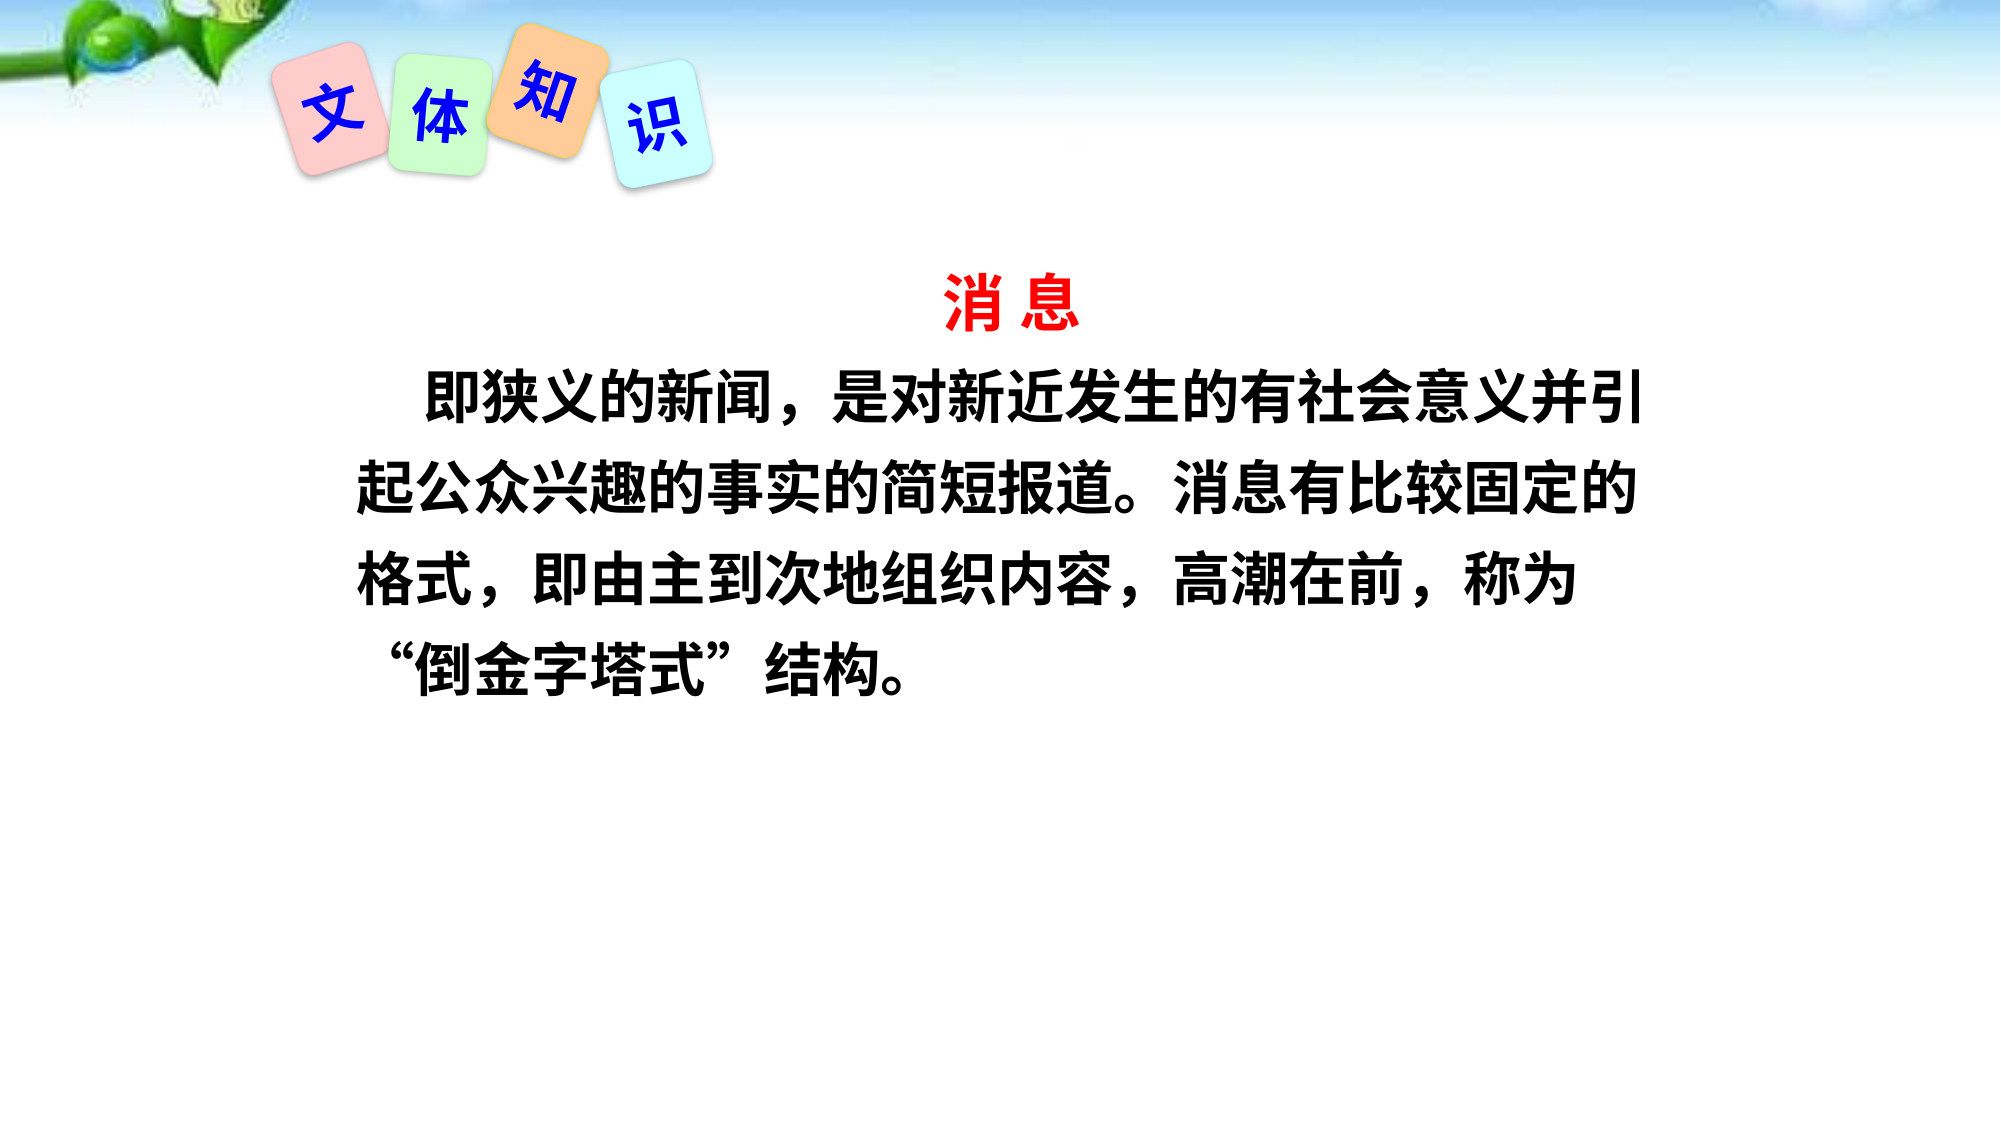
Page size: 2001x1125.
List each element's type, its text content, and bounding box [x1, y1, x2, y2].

picture [0, 0, 2001, 1125]
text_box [282, 31, 705, 183]
text_box 消 息 即狭义的新闻，是对新近发生的有社会意义并引起公众兴趣的事实的简短报道。消息有比较固定的格式，即由主到次地组织内容，高潮在前，称为“倒金字塔式”结构。 [341, 234, 1683, 711]
